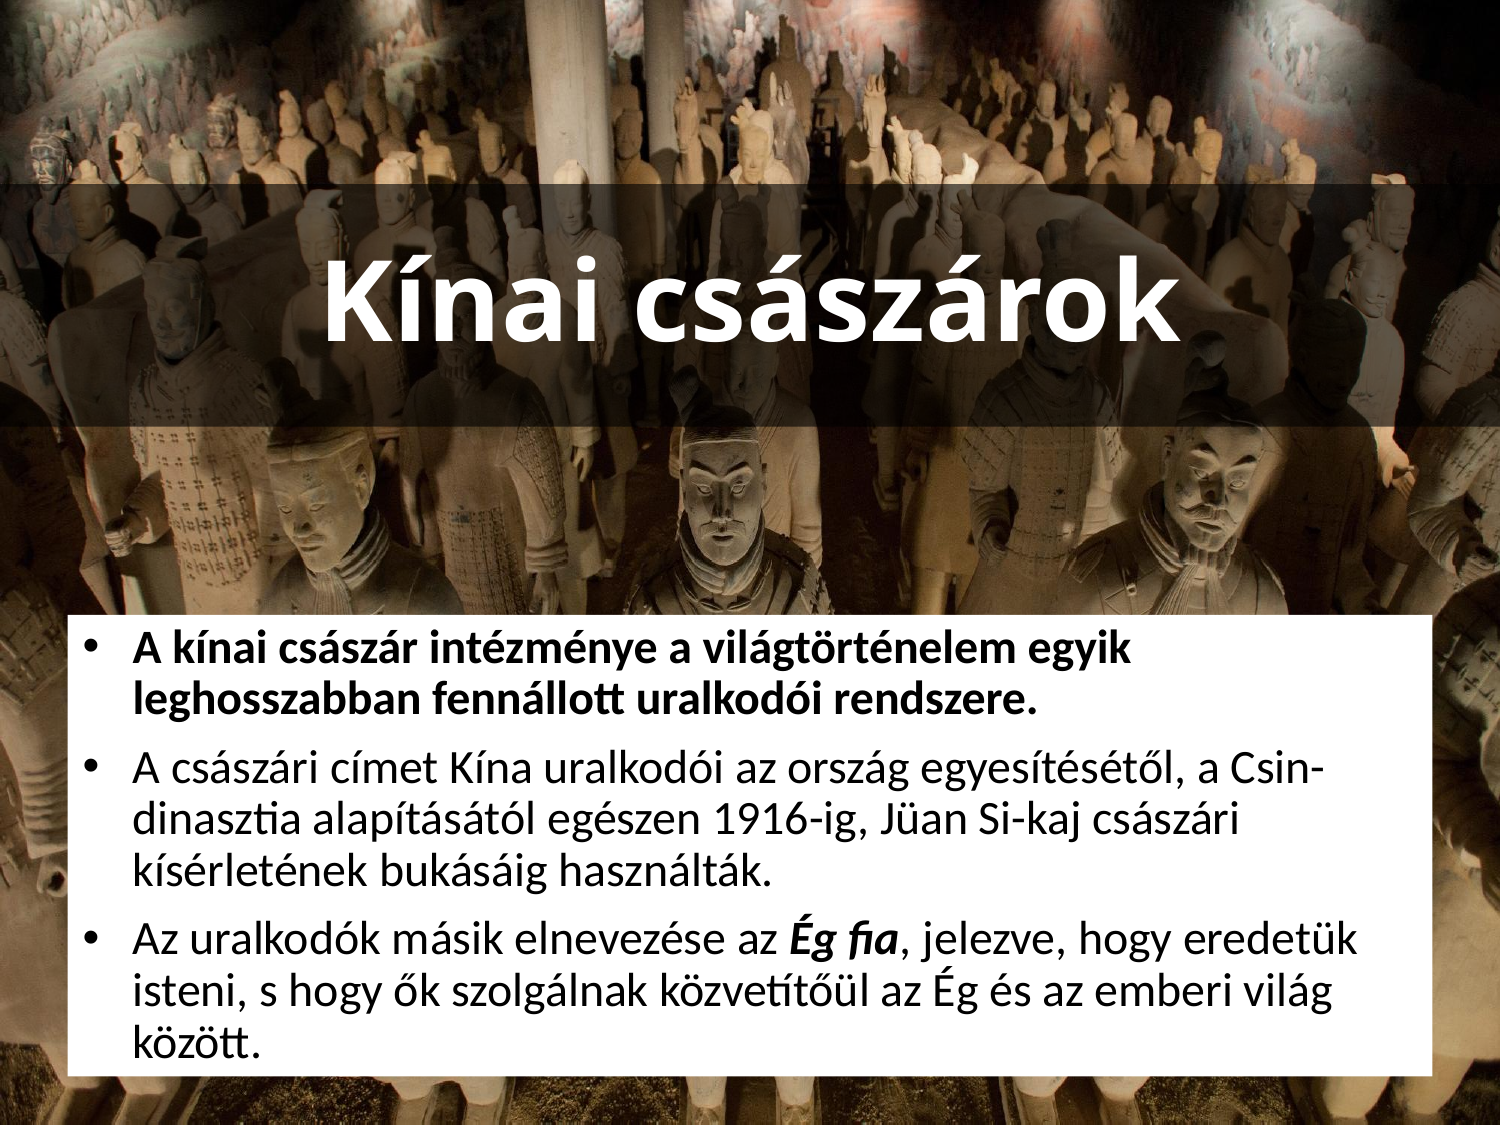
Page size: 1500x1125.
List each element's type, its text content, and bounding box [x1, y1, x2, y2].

picture [0, 427, 1500, 1125]
text_box A kínai császár intézménye a világtörténelem egyik leghosszabban fennállott uralkodói rendszere. A császári címet Kína uralkodói az ország egyesítésétől, a Csin-dinasztia alapításától egészen 1916-ig, Jüan Si-kaj császári kísérletének bukásáig használták. Az uralkodók másik elnevezése az Ég fia, jelezve, hogy eredetük isteni, s hogy ők szolgálnak közvetítőül az Ég és az emberi világ között. [67, 614, 1433, 1077]
picture [0, 0, 1500, 184]
title Kínai császárok [0, 184, 1500, 427]
